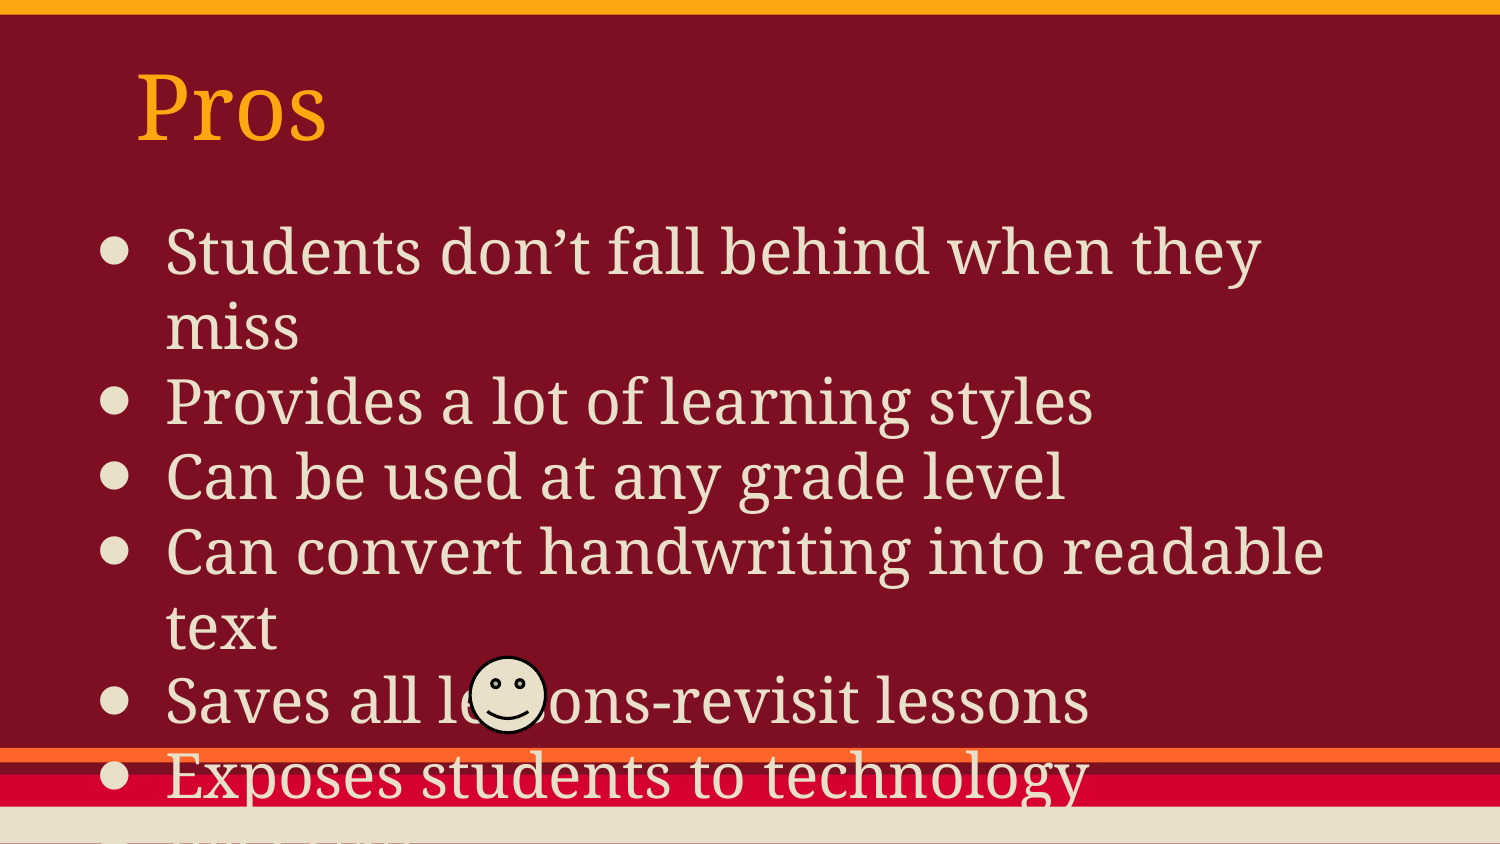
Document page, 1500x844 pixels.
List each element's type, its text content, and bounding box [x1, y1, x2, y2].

title Interaction [168, 754, 199, 763]
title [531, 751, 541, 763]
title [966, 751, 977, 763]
title Pros [75, 33, 1425, 175]
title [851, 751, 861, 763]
text_box [470, 657, 546, 733]
list Students don’t fall behind when they miss Provides a lot of learning styles Can be used at any grade level Can convert handwriting into readable text Saves all lessons-revisit lessons Exposes students to technology It’s FUN! [75, 196, 1425, 733]
